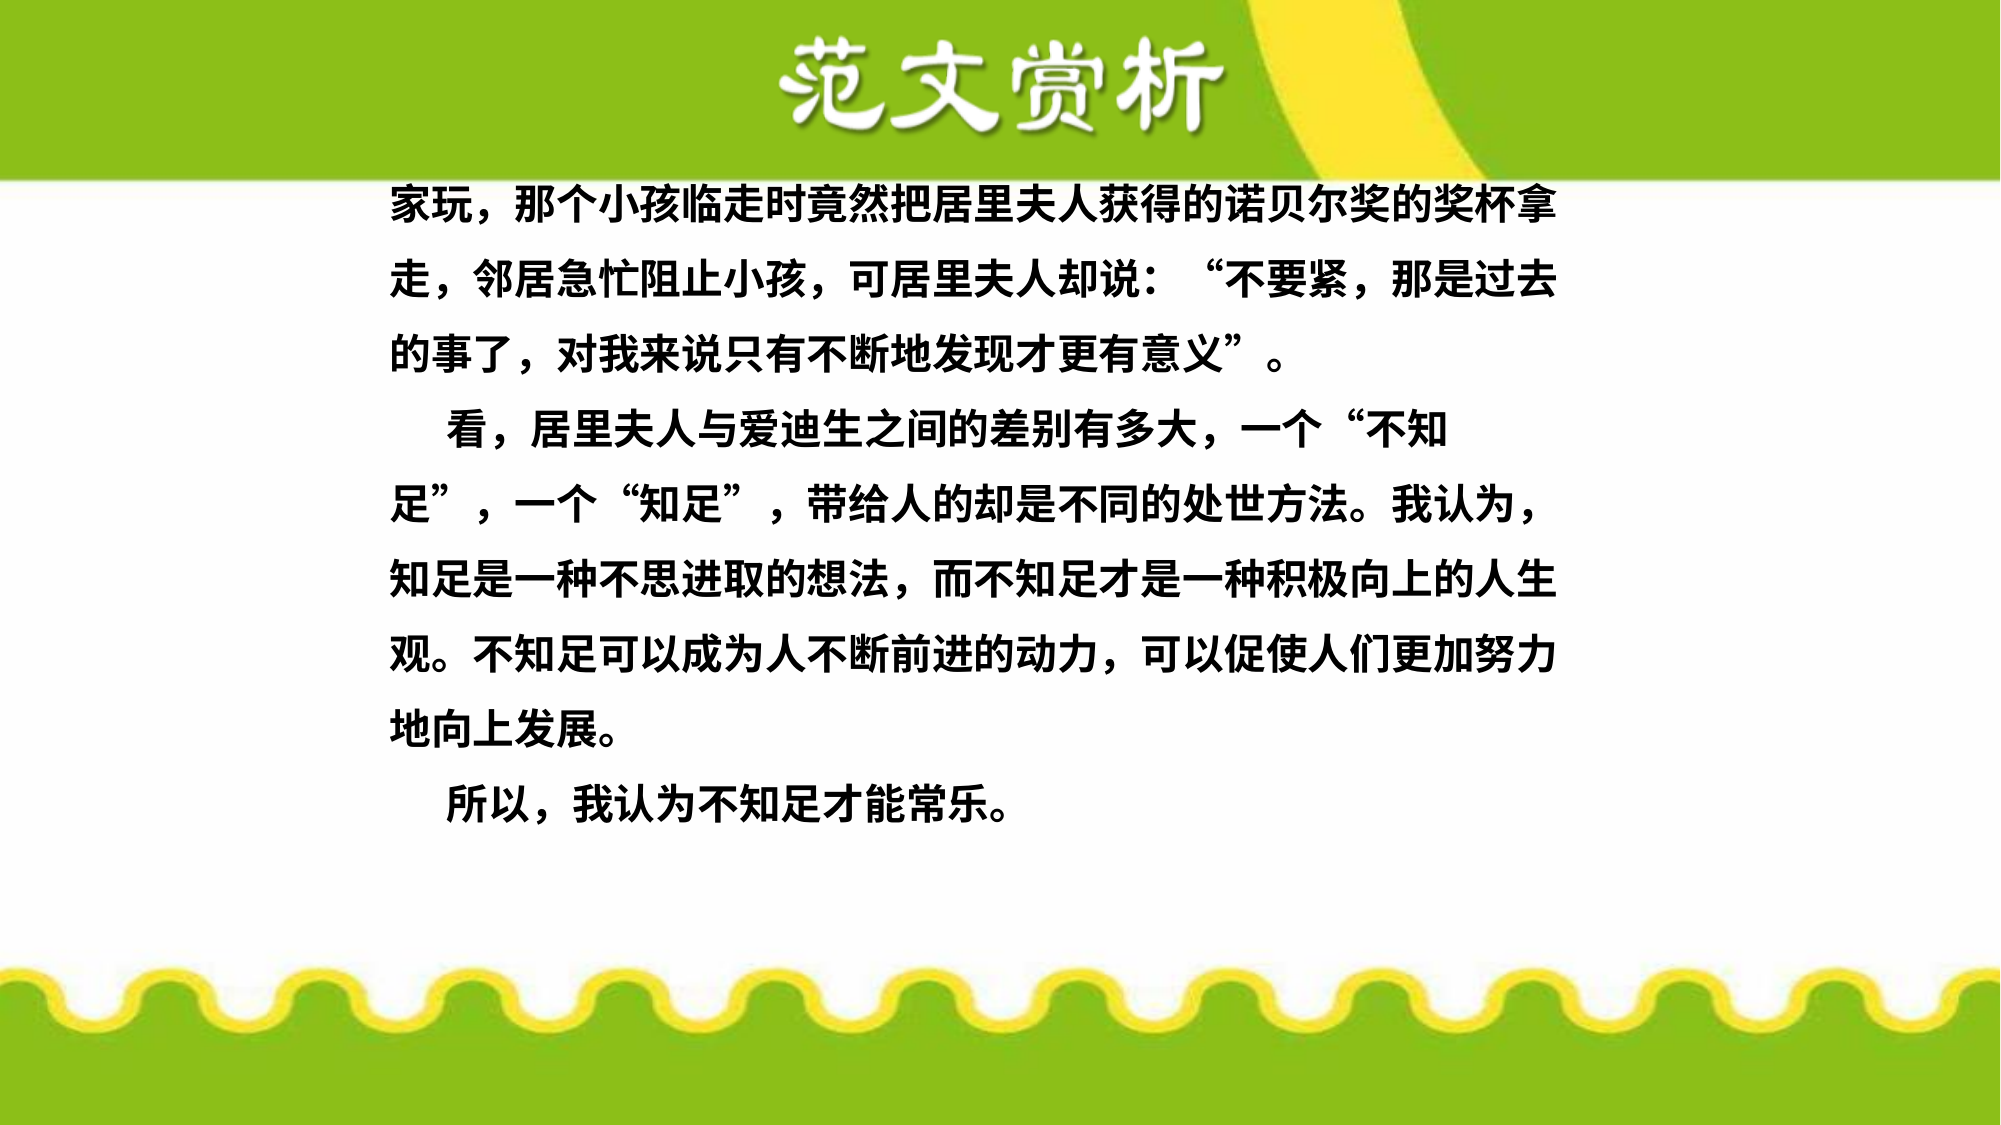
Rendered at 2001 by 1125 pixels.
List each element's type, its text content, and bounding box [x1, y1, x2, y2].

text_box 家玩，那个小孩临走时竟然把居里夫人获得的诺贝尔奖的奖杯拿走，邻居急忙阻止小孩，可居里夫人却说：“不要紧，那是过去的事了，对我来说只有不断地发现才更有意义”。 看，居里夫人与爱迪生之间的差别有多大，一个“不知 足”，一个“知足”，带给人的却是不同的处世方法。我认为，知足是一种不思进取的想法，而不知足才是一种积极向上的人生观。不知足可以成为人不断前进的动力，可以促使人们更加努力地向上发展。 所以，我认为不知足才能常乐。 [374, 145, 1595, 836]
picture [0, 0, 2001, 1125]
